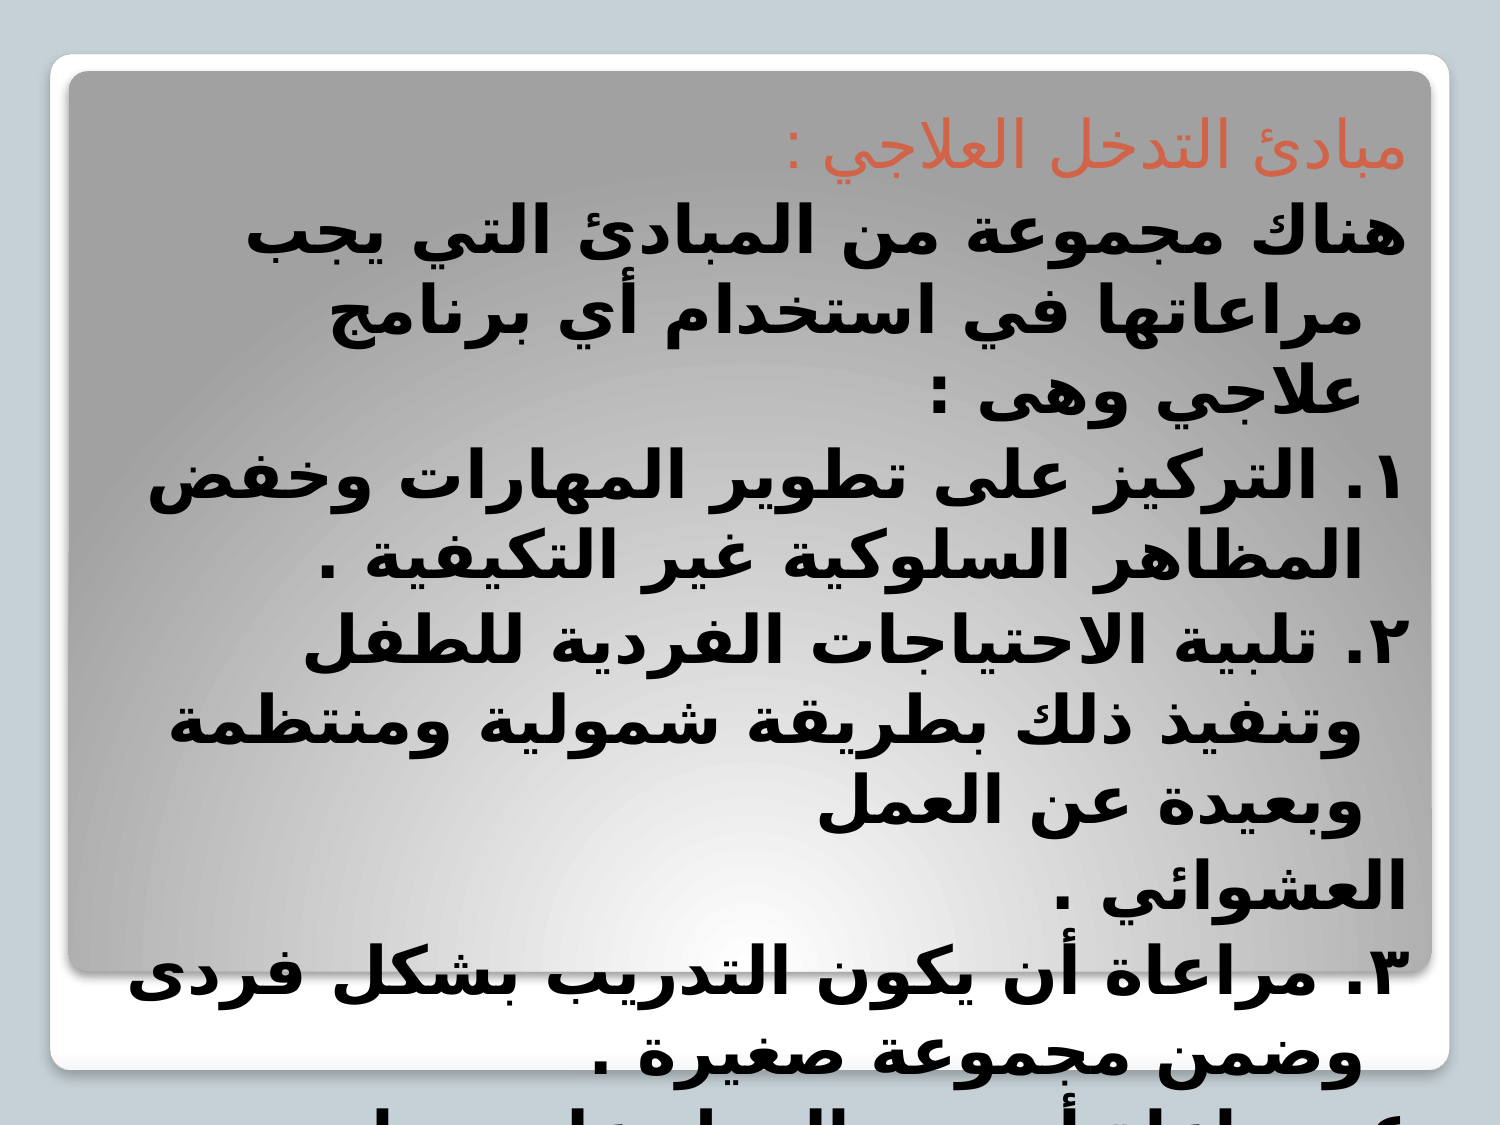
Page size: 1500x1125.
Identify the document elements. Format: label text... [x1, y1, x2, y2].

list مبادئ التدخل العلاجي : هناك مجموعة من المبادئ التي يجب مراعاتها في استخدام أي برنامج علاجي وهى : ١. التركيز على تطوير المهارات وخفض المظاهر السلوكية غير التكيفية . ٢. تلبية الاحتياجات الفردية للطفل وتنفيذ ذلك بطريقة شمولية ومنتظمة وبعيدة عن العمل العشوائي . ٣. مراعاة أن يكون التدريب بشكل فردى وضمن مجموعة صغيرة . ٤. مراعاة أن يتم العمل على مدار العام . ٥. مراعاة تنويع أساليب التعليم . ٦. مراعاة أن يكون الوالدين جزء من القائمين بالتدخل [82, 86, 1425, 985]
